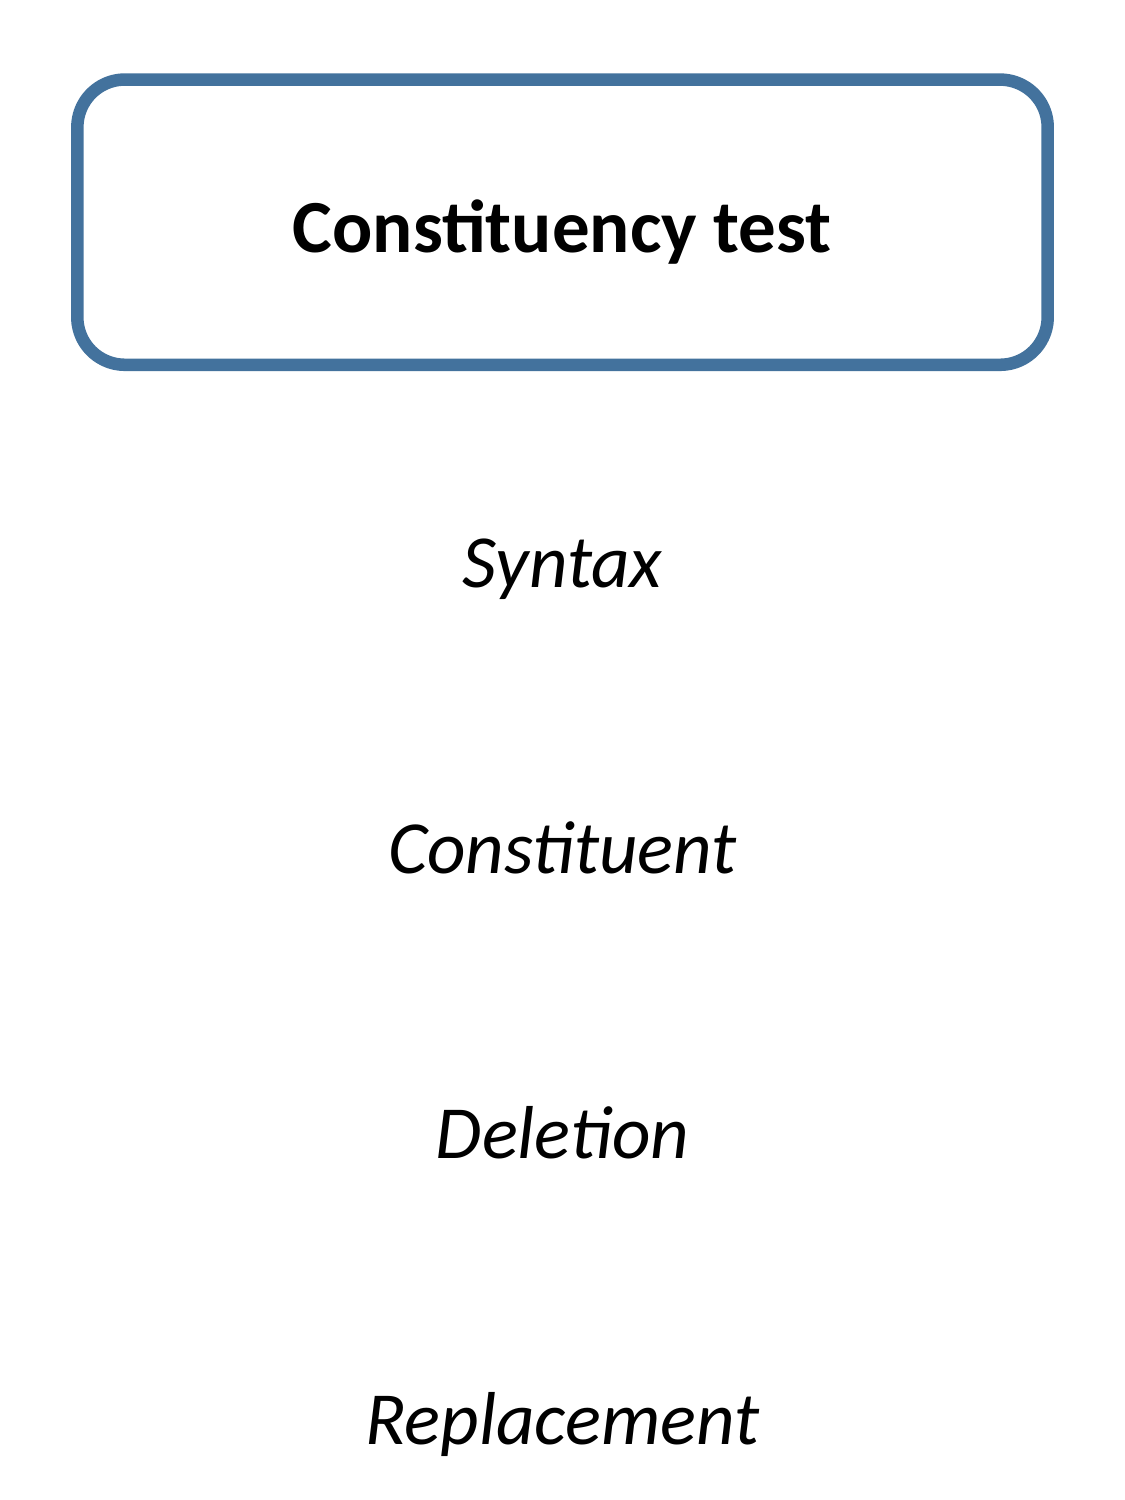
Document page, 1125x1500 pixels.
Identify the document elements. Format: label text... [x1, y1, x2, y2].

list Syntax Constituent Deletion Replacement [77, 399, 1048, 1352]
text_box Constituency test [76, 78, 1049, 366]
